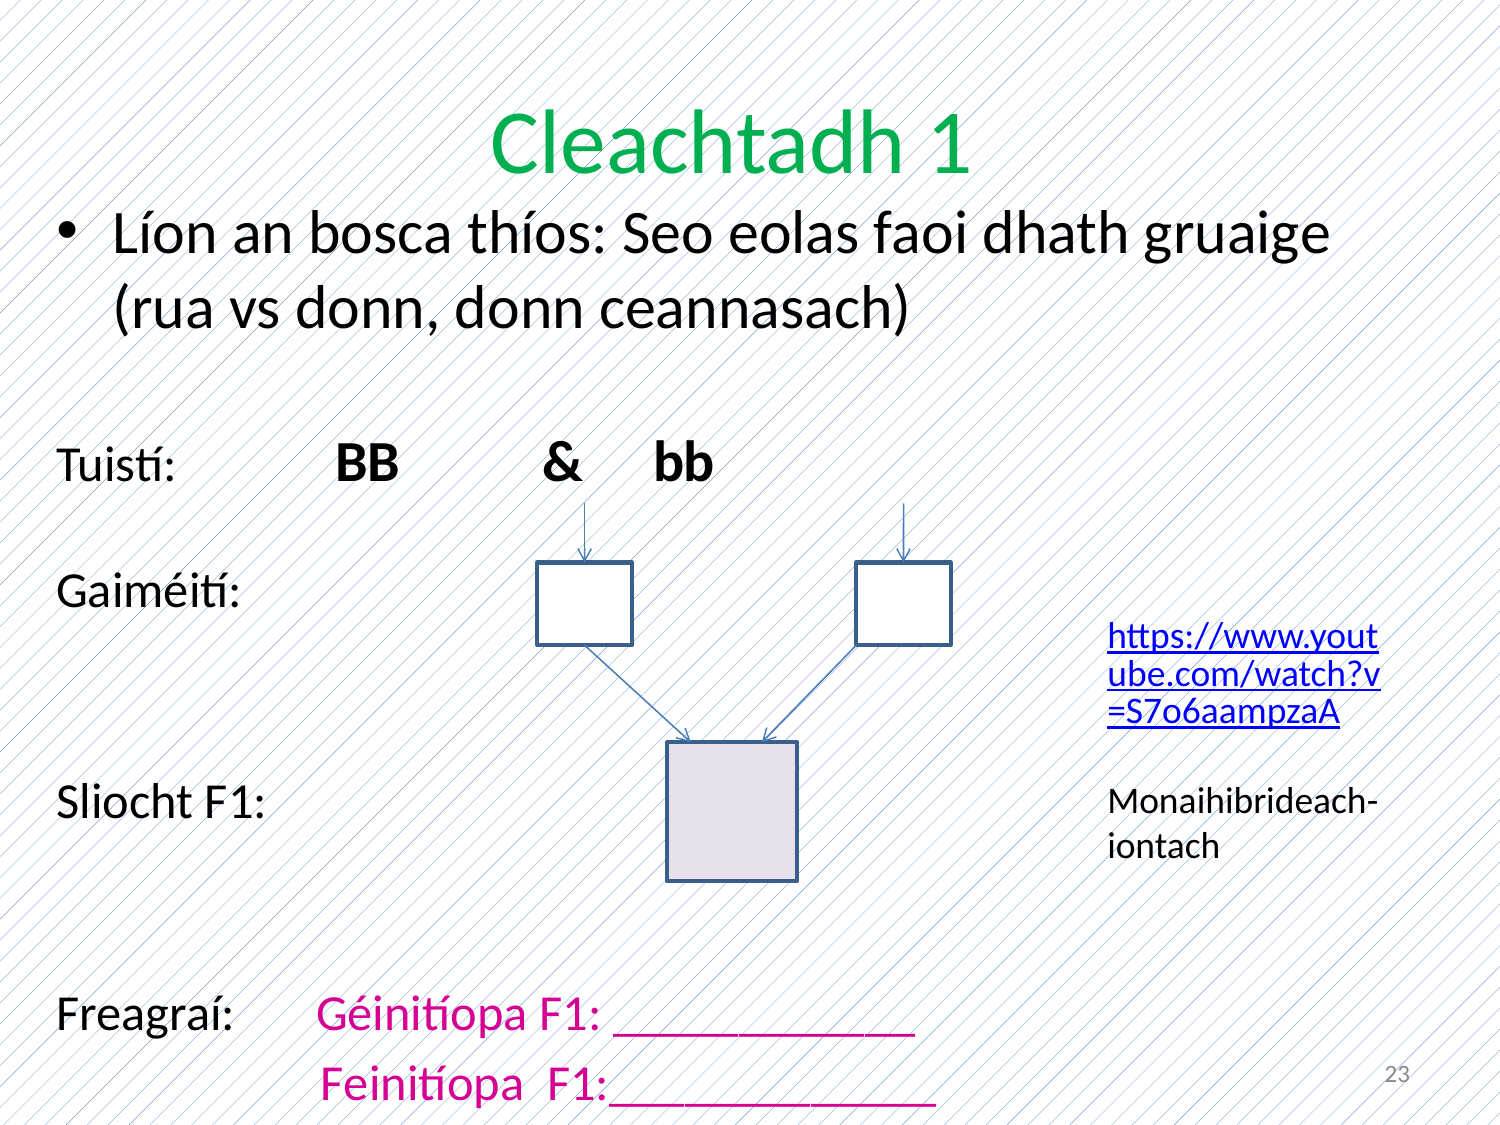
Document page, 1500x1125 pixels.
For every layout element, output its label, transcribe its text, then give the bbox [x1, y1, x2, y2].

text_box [761, 644, 857, 743]
list Líon an bosca thíos: Seo eolas faoi dhath gruaige (rua vs donn, donn ceannasach) Tuistí: BB & bb Gaiméití: Sliocht F1: Freagraí: Géinitíopa F1: ____________ Feinitíopa F1:_____________ [41, 184, 1459, 1125]
title Cleachtadh 1 [57, 66, 1408, 184]
slide_number 23 [1074, 1042, 1425, 1103]
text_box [584, 644, 692, 743]
text_box [665, 740, 799, 883]
text_box [854, 560, 953, 647]
text_box [535, 560, 634, 647]
text_box https://www.youtube.com/watch?v=S7o6aampzaA Monaihibrideach- iontach [1092, 603, 1400, 799]
